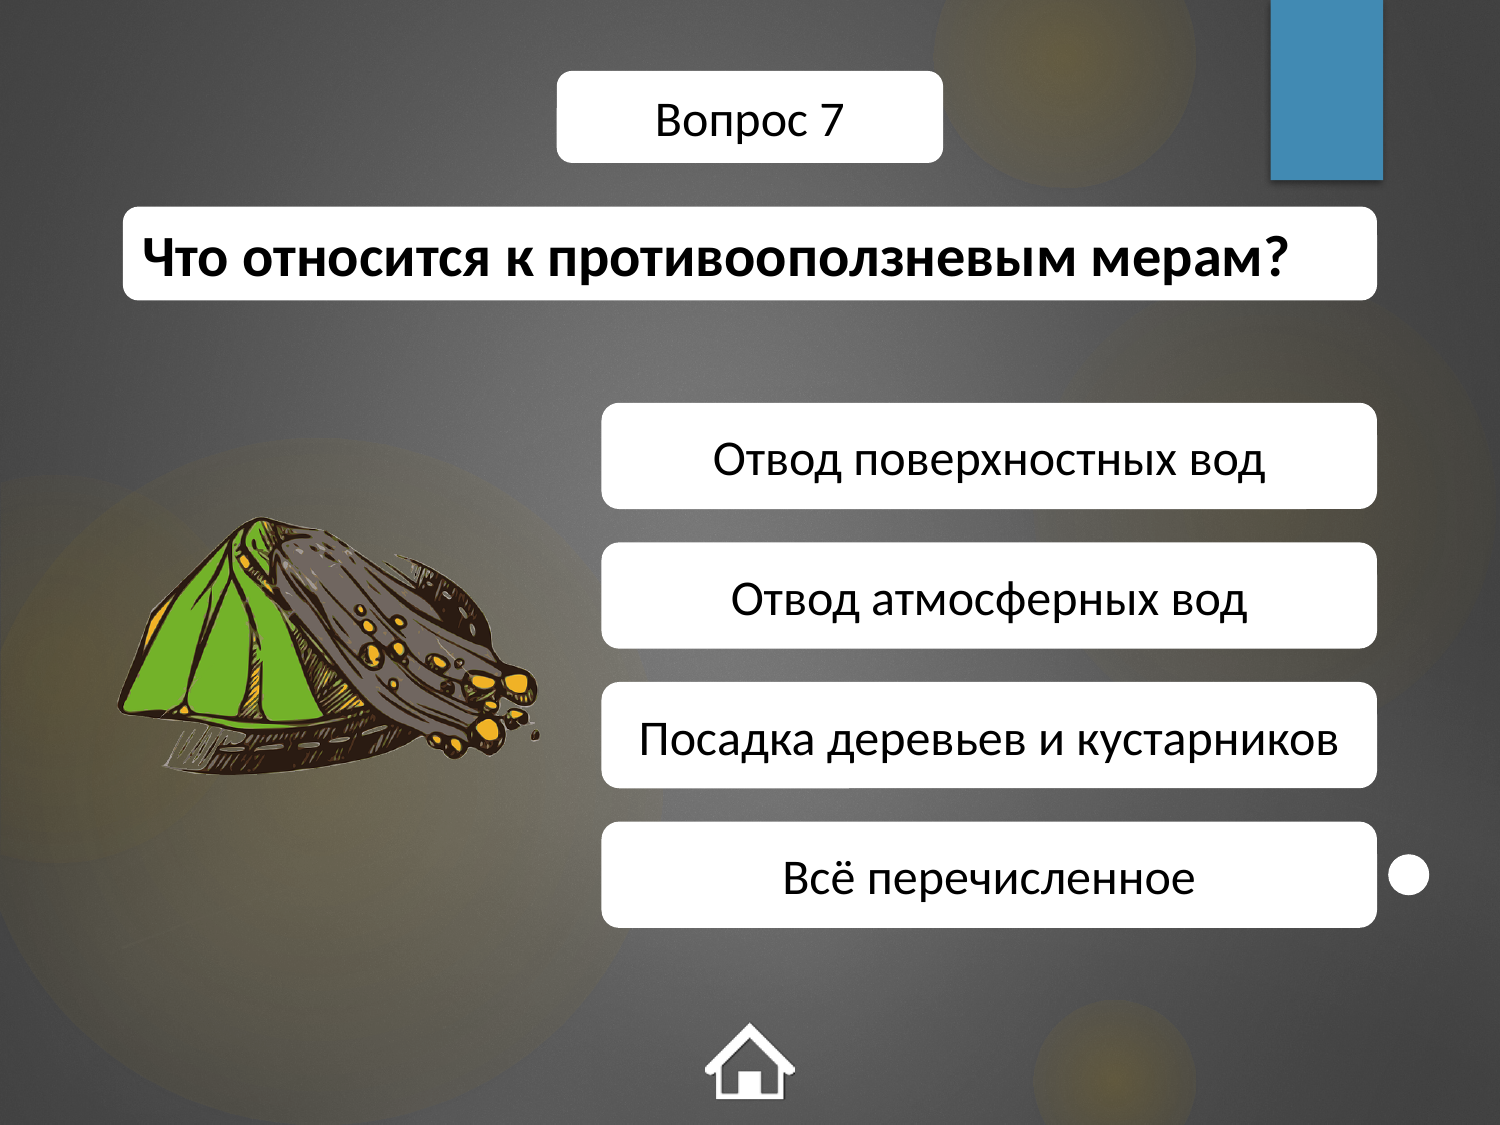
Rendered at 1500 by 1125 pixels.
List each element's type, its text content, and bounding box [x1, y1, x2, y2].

text_box Отвод атмосферных вод [599, 540, 1379, 651]
text_box Всё перечисленное [599, 820, 1379, 930]
text_box Отвод поверхностных вод [599, 401, 1379, 511]
text_box Что относится к противооползневым мерам? [121, 205, 1379, 303]
text_box Посадка деревьев и кустарников [599, 680, 1379, 790]
text_box [1386, 852, 1431, 897]
picture [705, 1016, 795, 1106]
text_box Вопрос 7 [555, 69, 945, 165]
picture [93, 491, 558, 807]
